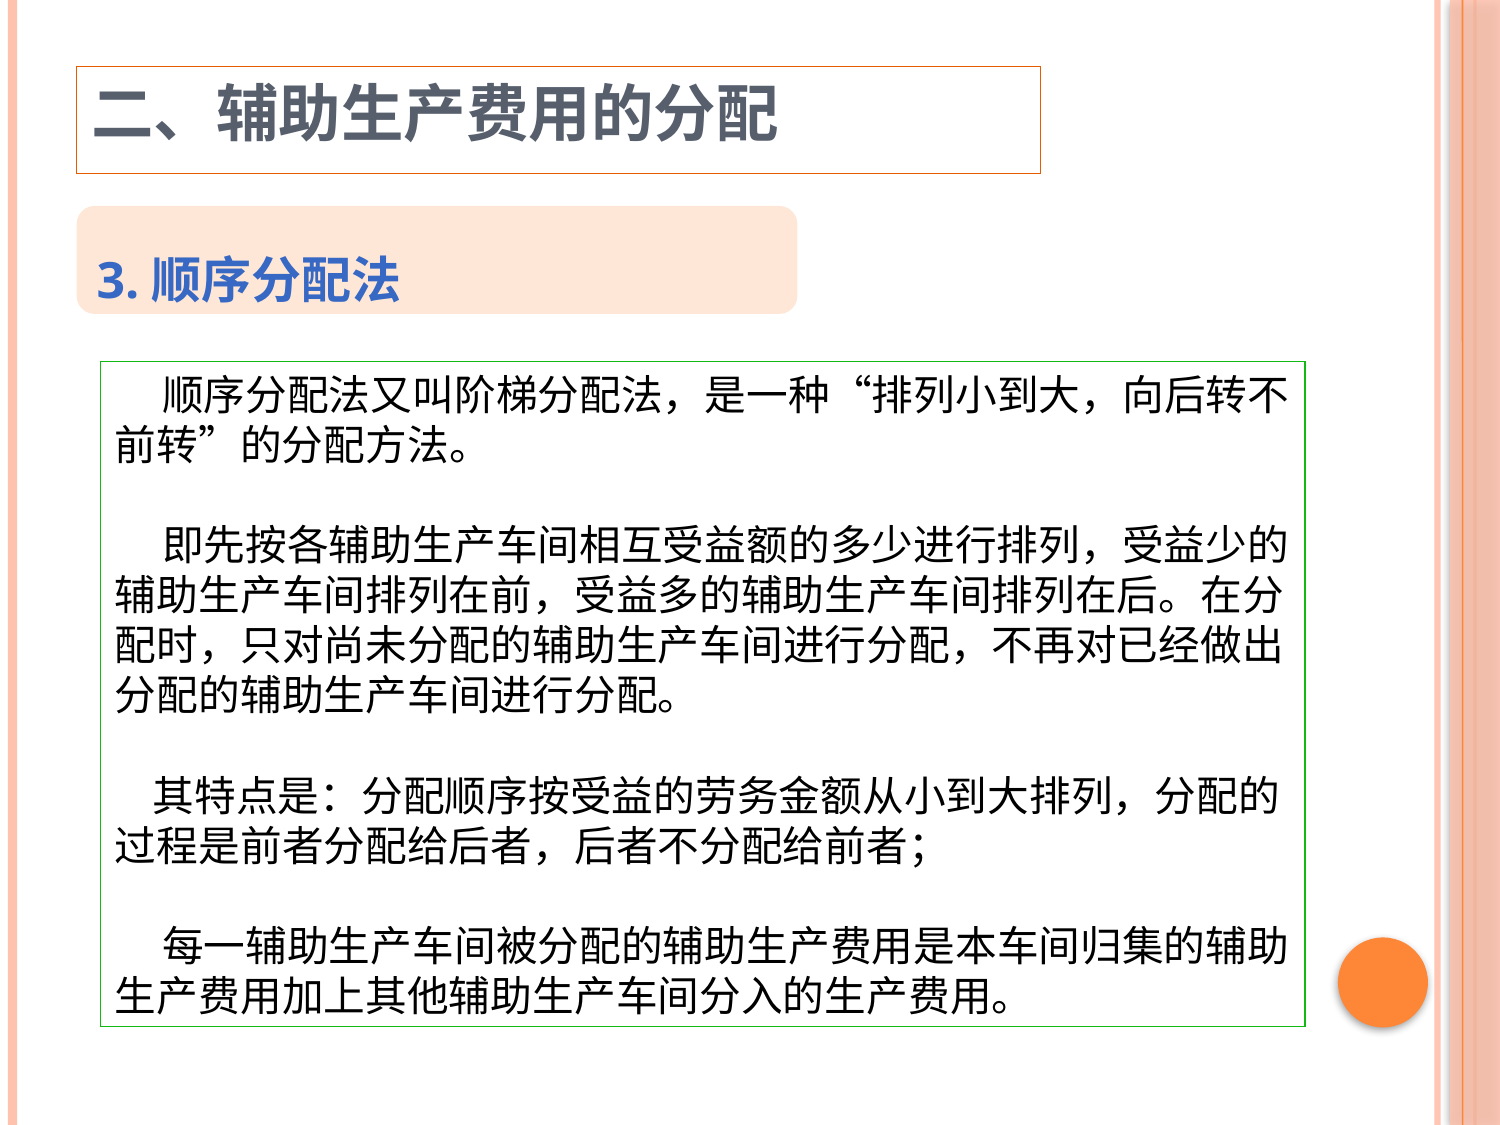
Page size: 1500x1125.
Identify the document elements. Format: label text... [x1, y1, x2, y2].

text_box 顺序分配法又叫阶梯分配法，是一种“排列小到大，向后转不前转”的分配方法。 即先按各辅助生产车间相互受益额的多少进行排列，受益少的辅助生产车间排列在前，受益多的辅助生产车间排列在后。在分配时，只对尚未分配的辅助生产车间进行分配，不再对已经做出分配的辅助生产车间进行分配。 其特点是：分配顺序按受益的劳务金额从小到大排列，分配的过程是前者分配给后者，后者不分配给前者； 每一辅助生产车间被分配的辅助生产费用是本车间归集的辅助生产费用加上其他辅助生产车间分入的生产费用。 [100, 361, 1306, 1027]
text_box 二、辅助生产费用的分配 [76, 66, 1041, 174]
text_box 3.顺序分配法 [76, 205, 798, 314]
